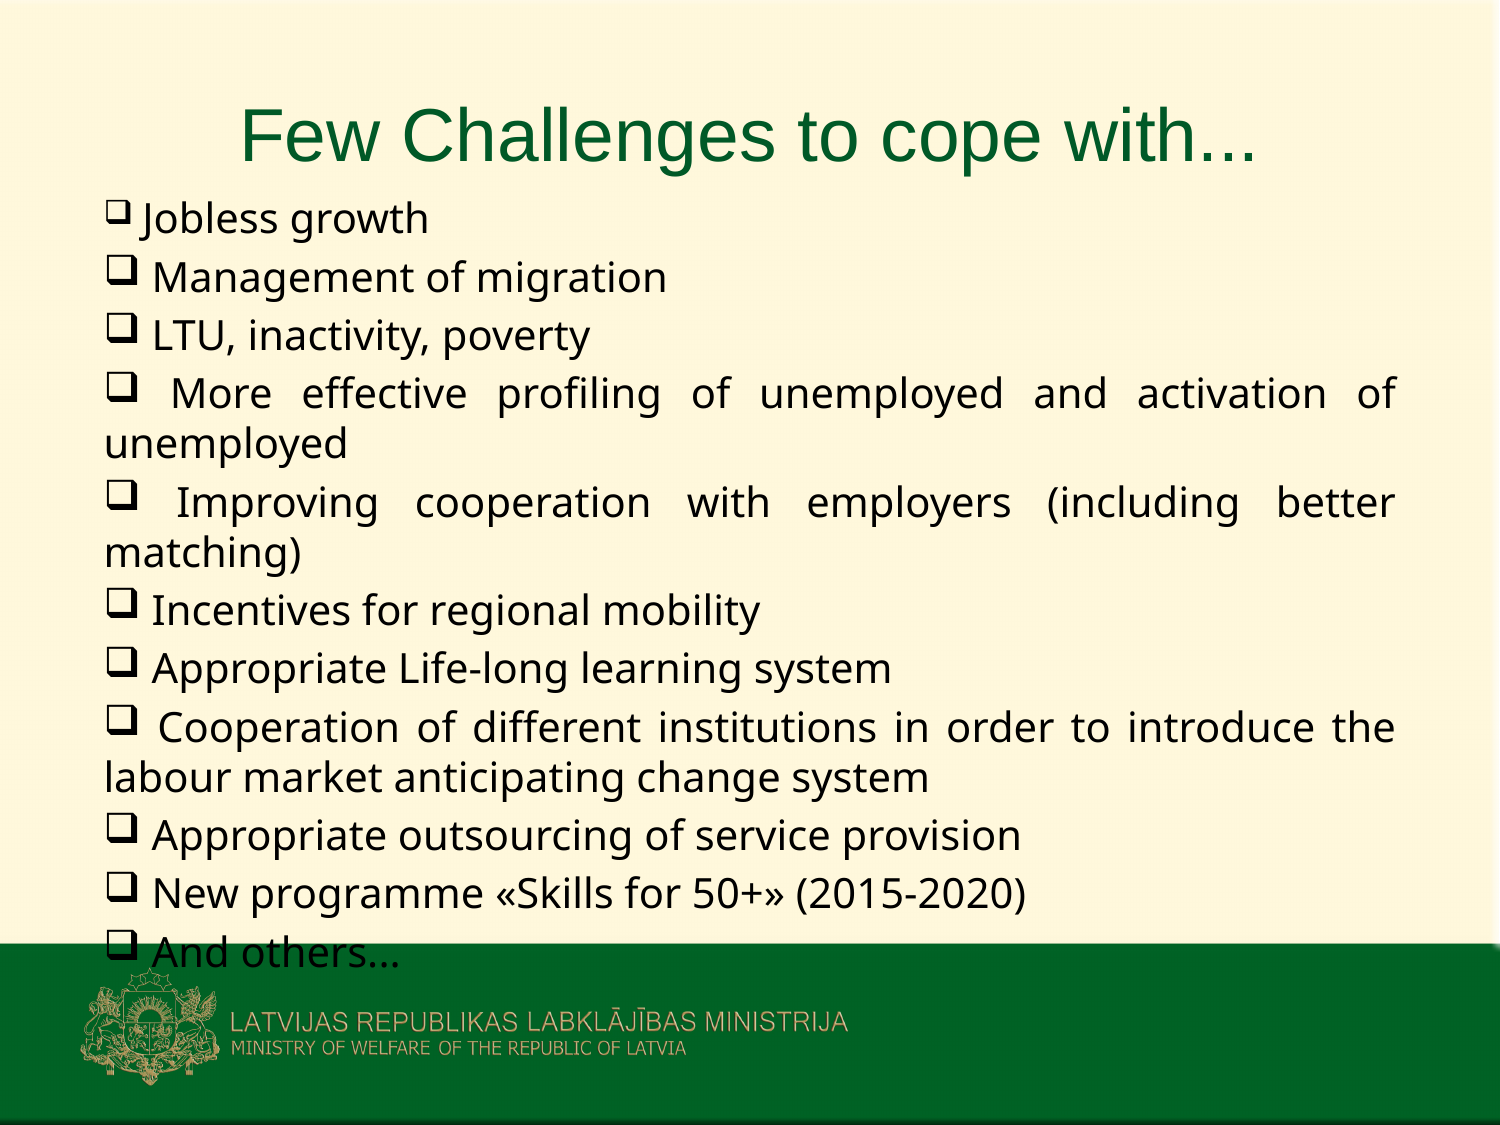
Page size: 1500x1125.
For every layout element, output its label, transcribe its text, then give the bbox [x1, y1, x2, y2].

title Few Challenges to cope with... [112, 54, 1388, 184]
picture [0, 0, 1500, 1125]
subtitle Jobless growth Management of migration LTU, inactivity, poverty More effective profiling of unemployed and activation of unemployed Improving cooperation with employers (including better matching) Incentives for regional mobility Appropriate Life-long learning system Cooperation of different institutions in order to introduce the labour market anticipating change system Appropriate outsourcing of service provision New programme «Skills for 50+» (2015-2020) And others... [88, 184, 1412, 528]
